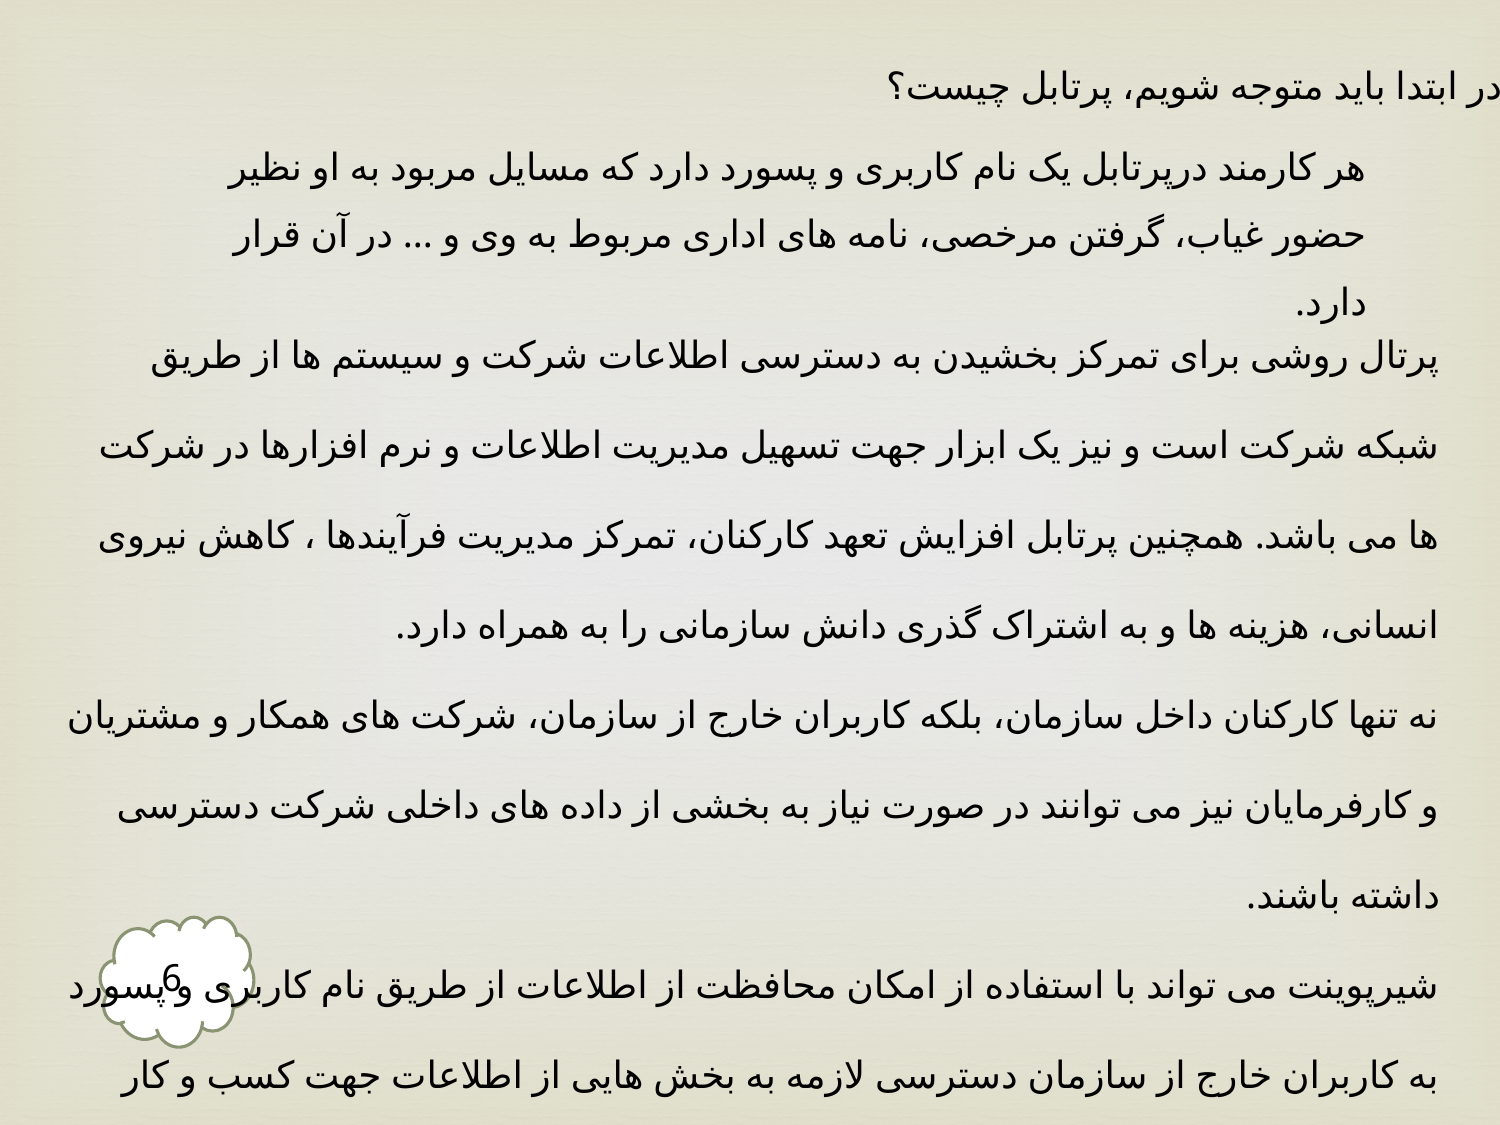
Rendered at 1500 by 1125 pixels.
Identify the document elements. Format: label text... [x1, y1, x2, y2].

text_box هر کارمند درپرتابل یک نام کاربری و پسورد دارد که مسایل مربود به او نظیر حضور غیاب، گرفتن مرخصی، نامه های اداری مربوط به وی و ... در آن قرار دارد. [183, 112, 1382, 331]
text_box در ابتدا باید متوجه شویم، پرتابل چیست؟ [871, 54, 1500, 115]
text_box پرتال روشی برای تمرکز بخشیدن به دسترسی اطلاعات شرکت و سیستم ها از طریق شبکه شرکت است و نیز یک ابزار جهت تسهیل مدیریت اطلاعات و نرم افزارها در شرکت ها می باشد. همچنین پرتابل افزایش تعهد کارکنان، تمرکز مدیریت فرآیندها ، کاهش نیروی انسانی، هزینه ها و به اشتراک گذری دانش سازمانی را به همراه دارد. نه تنها کارکنان داخل سازمان، بلکه کاربران خارج از سازمان، شرکت های همکار و مشتریان و کارفرمایان نیز می توانند در صورت نیاز به بخشی از داده های داخلی شرکت دسترسی داشته باشند. شیرپوینت می تواند با استفاده از امکان محافظت از اطلاعات از طریق نام کاربری و پسورد به کاربران خارج از سازمان دسترسی لازمه به بخش هایی از اطلاعات جهت کسب و کار مشترک را دهد [46, 278, 1456, 1125]
